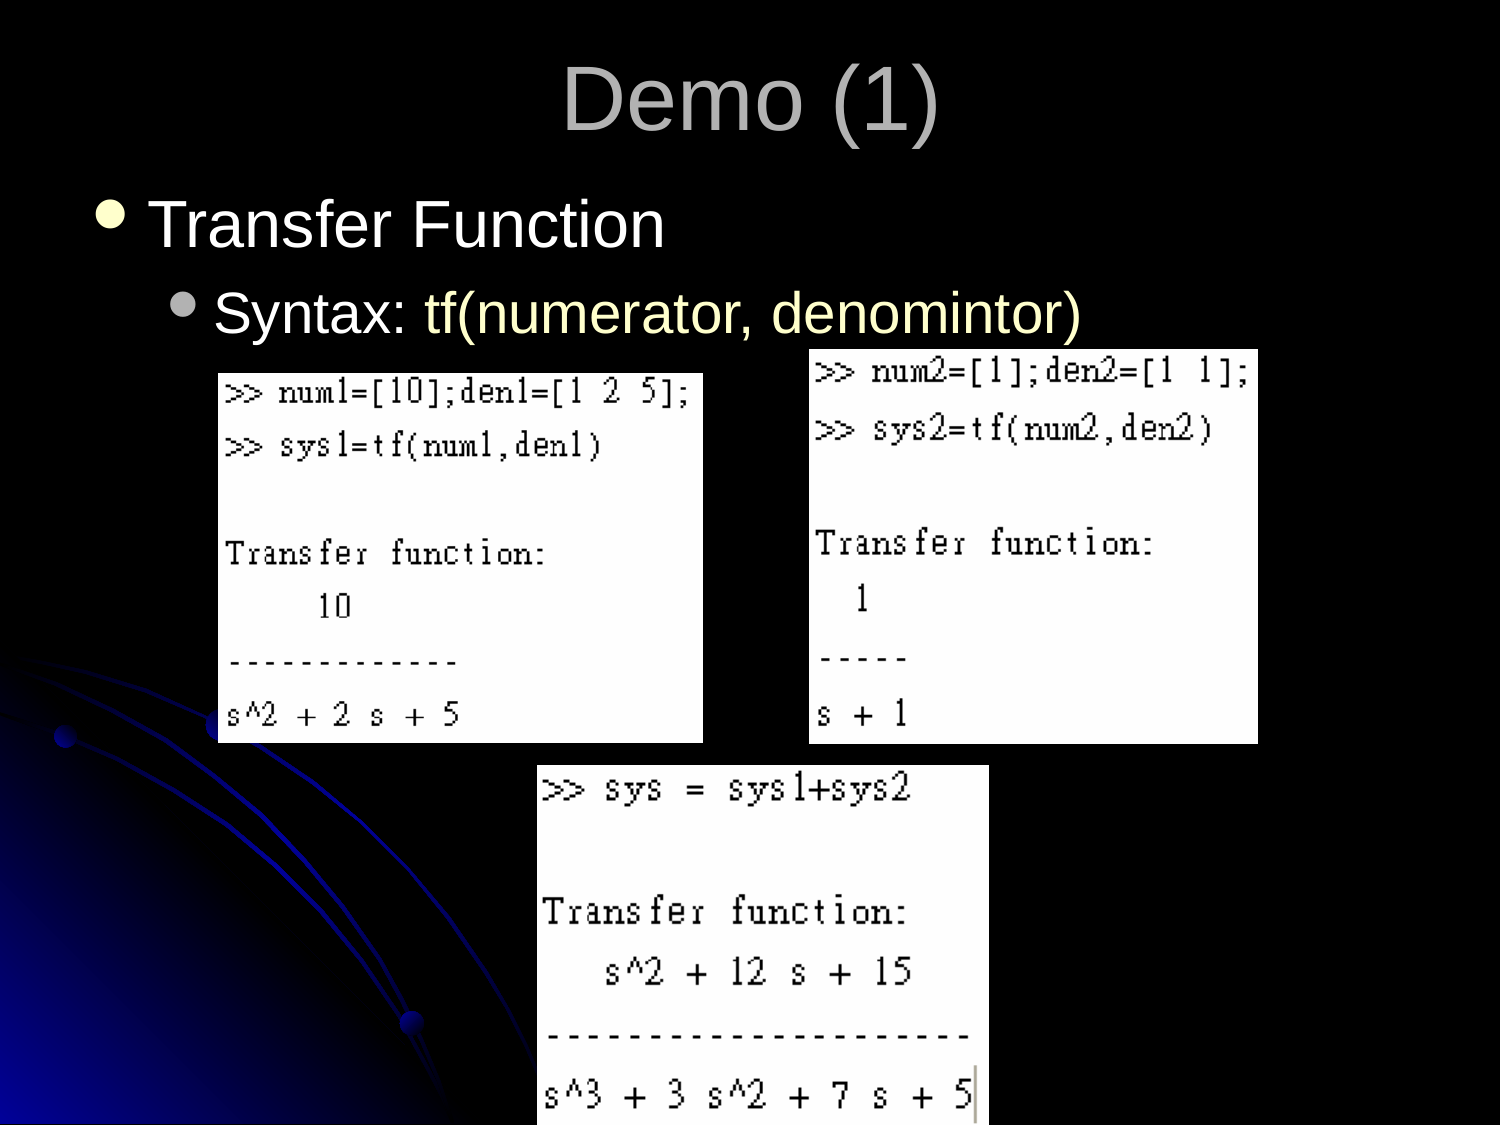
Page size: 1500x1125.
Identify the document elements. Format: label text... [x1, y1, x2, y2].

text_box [218, 373, 703, 743]
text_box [808, 349, 1258, 744]
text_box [537, 765, 989, 1125]
title Demo (1) [76, 0, 1428, 172]
list Transfer Function Syntax: tf(numerator, denomintor) [76, 172, 1428, 374]
